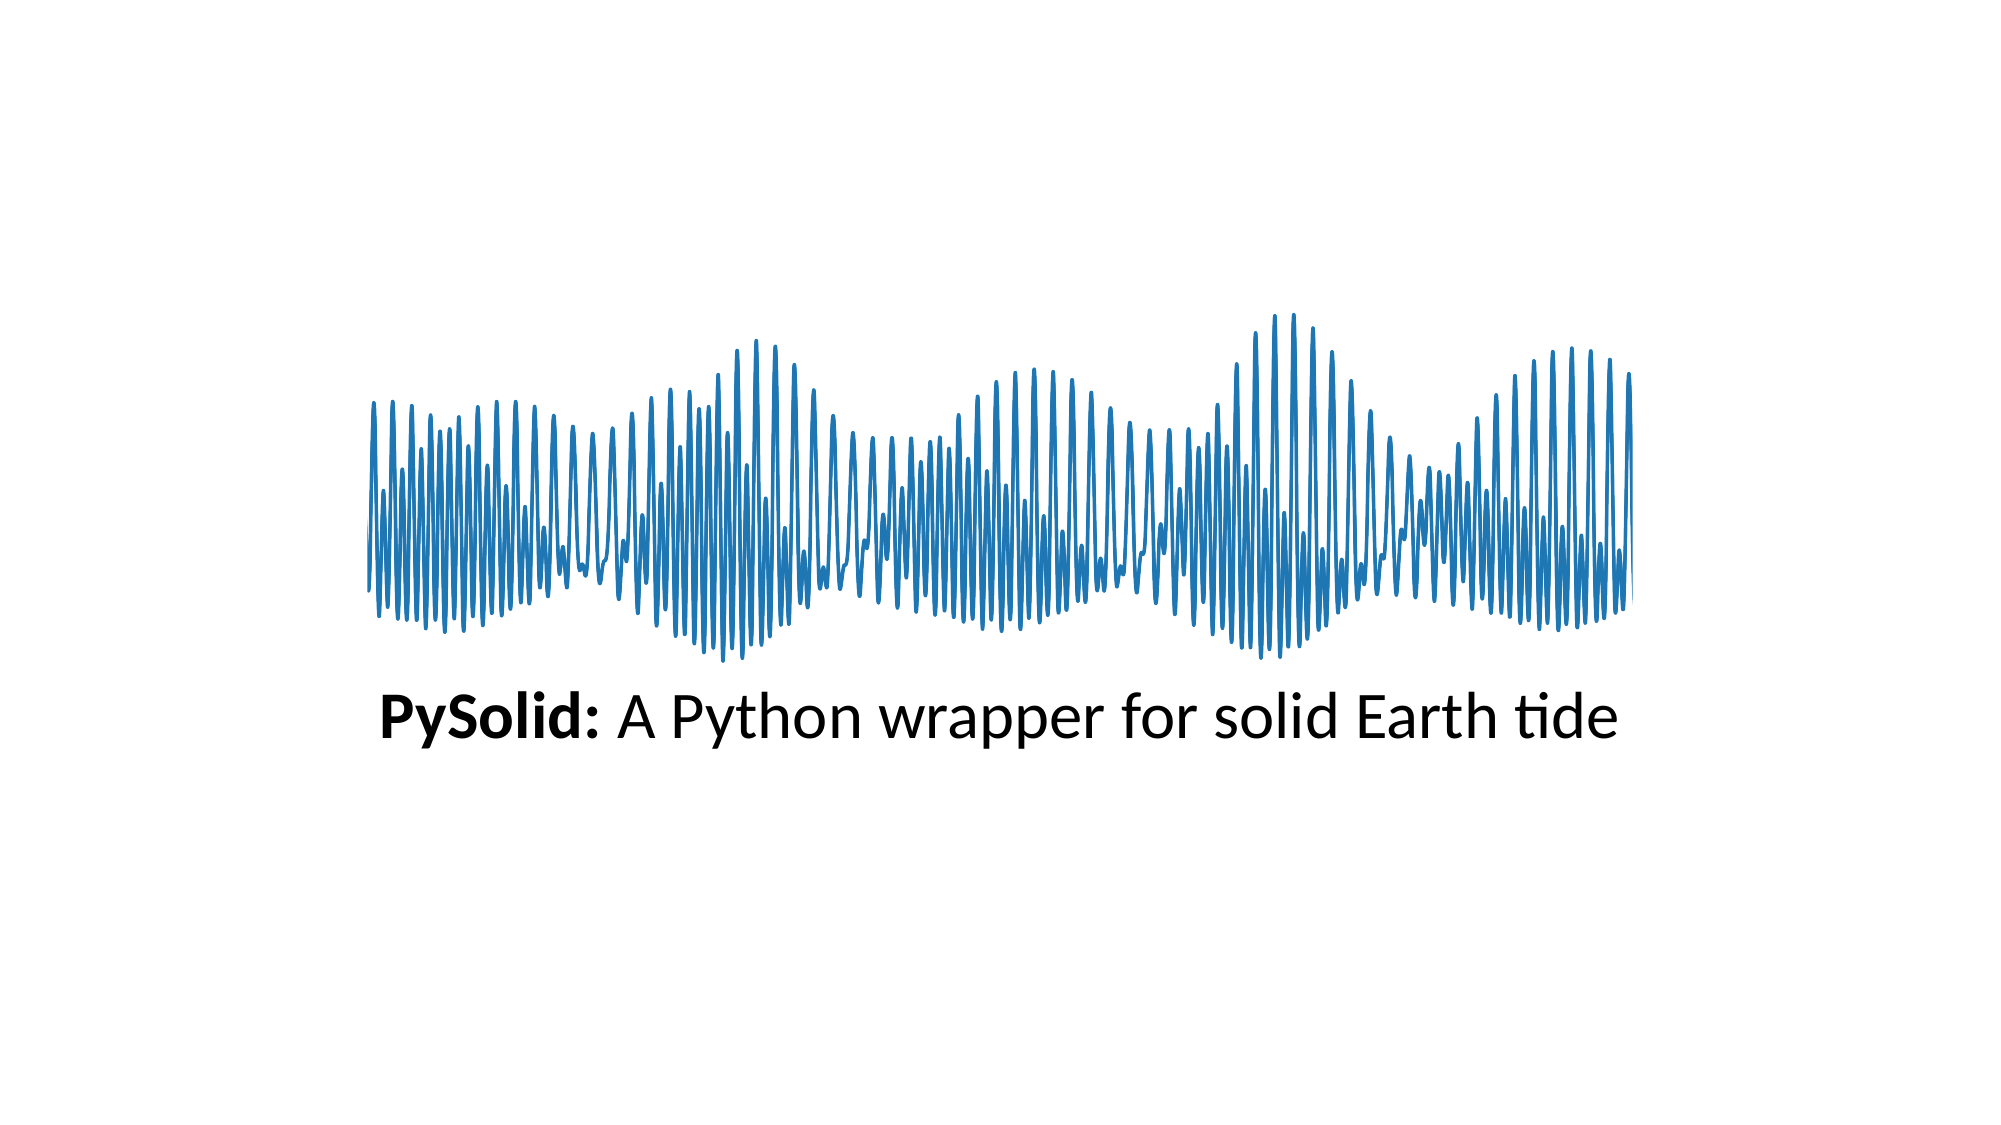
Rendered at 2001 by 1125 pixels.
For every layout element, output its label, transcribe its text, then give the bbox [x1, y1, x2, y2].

text_box [0, 159, 2000, 907]
picture [367, 298, 1633, 672]
text_box PySolid: A Python wrapper for solid Earth tide [364, 664, 1636, 760]
